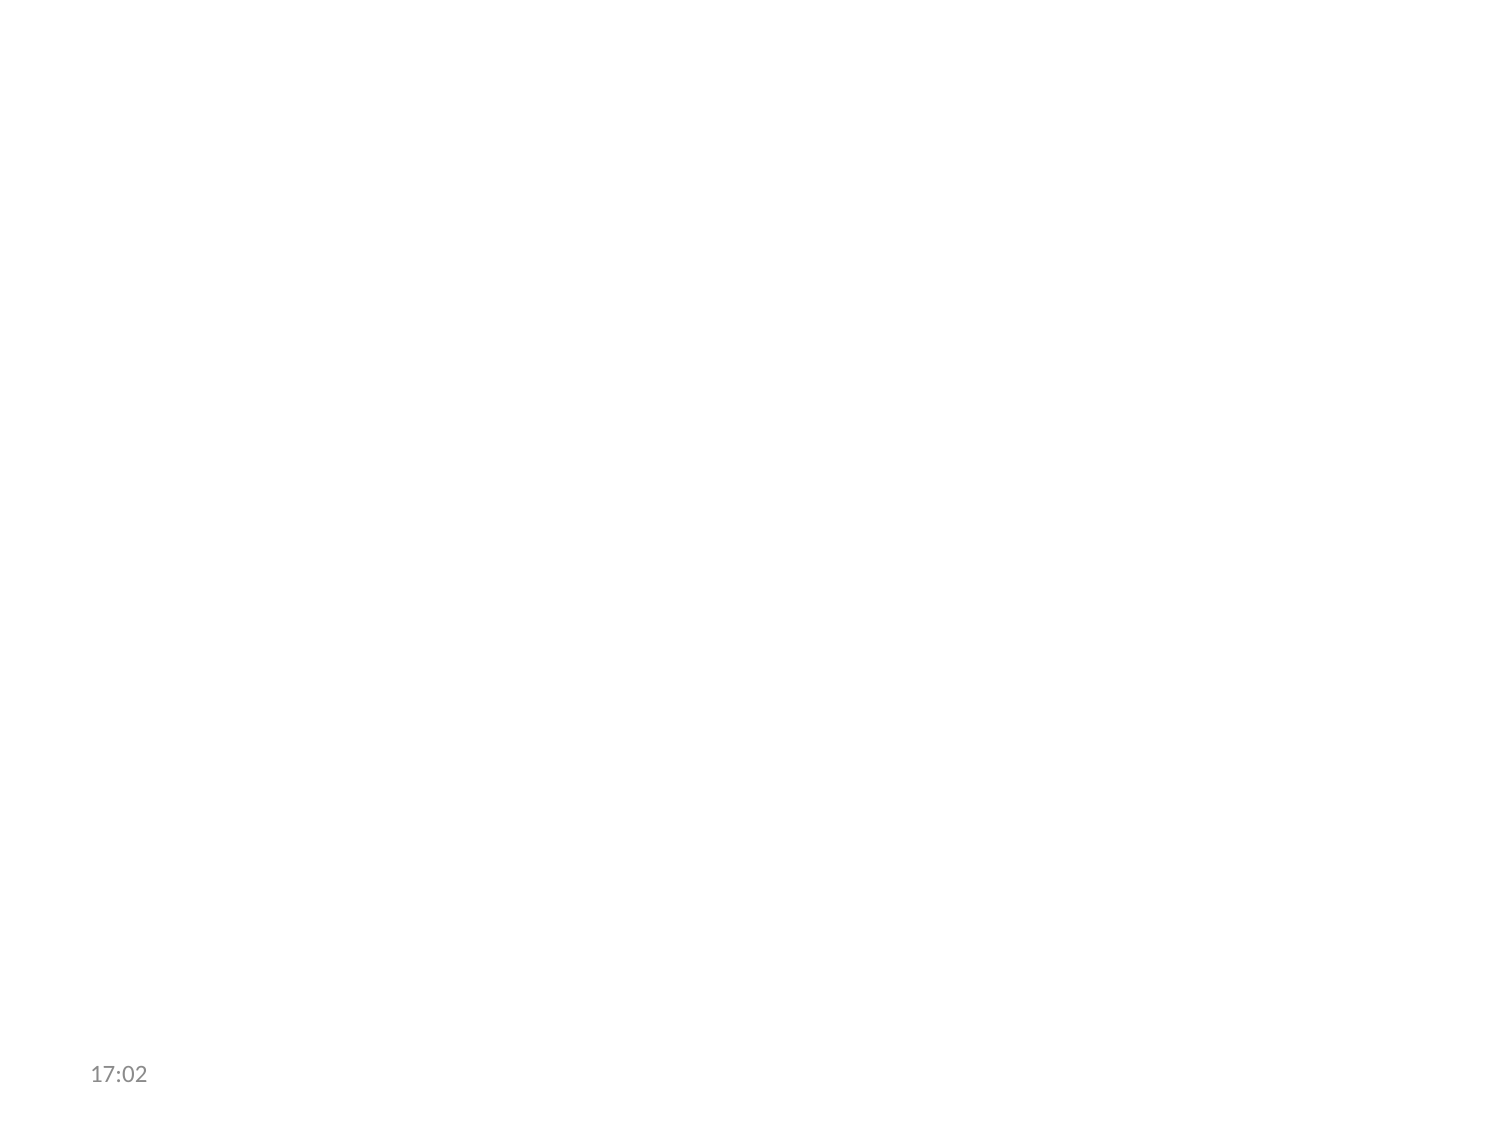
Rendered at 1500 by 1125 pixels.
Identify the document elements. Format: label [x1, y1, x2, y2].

slide_number [75, 1042, 425, 1103]
